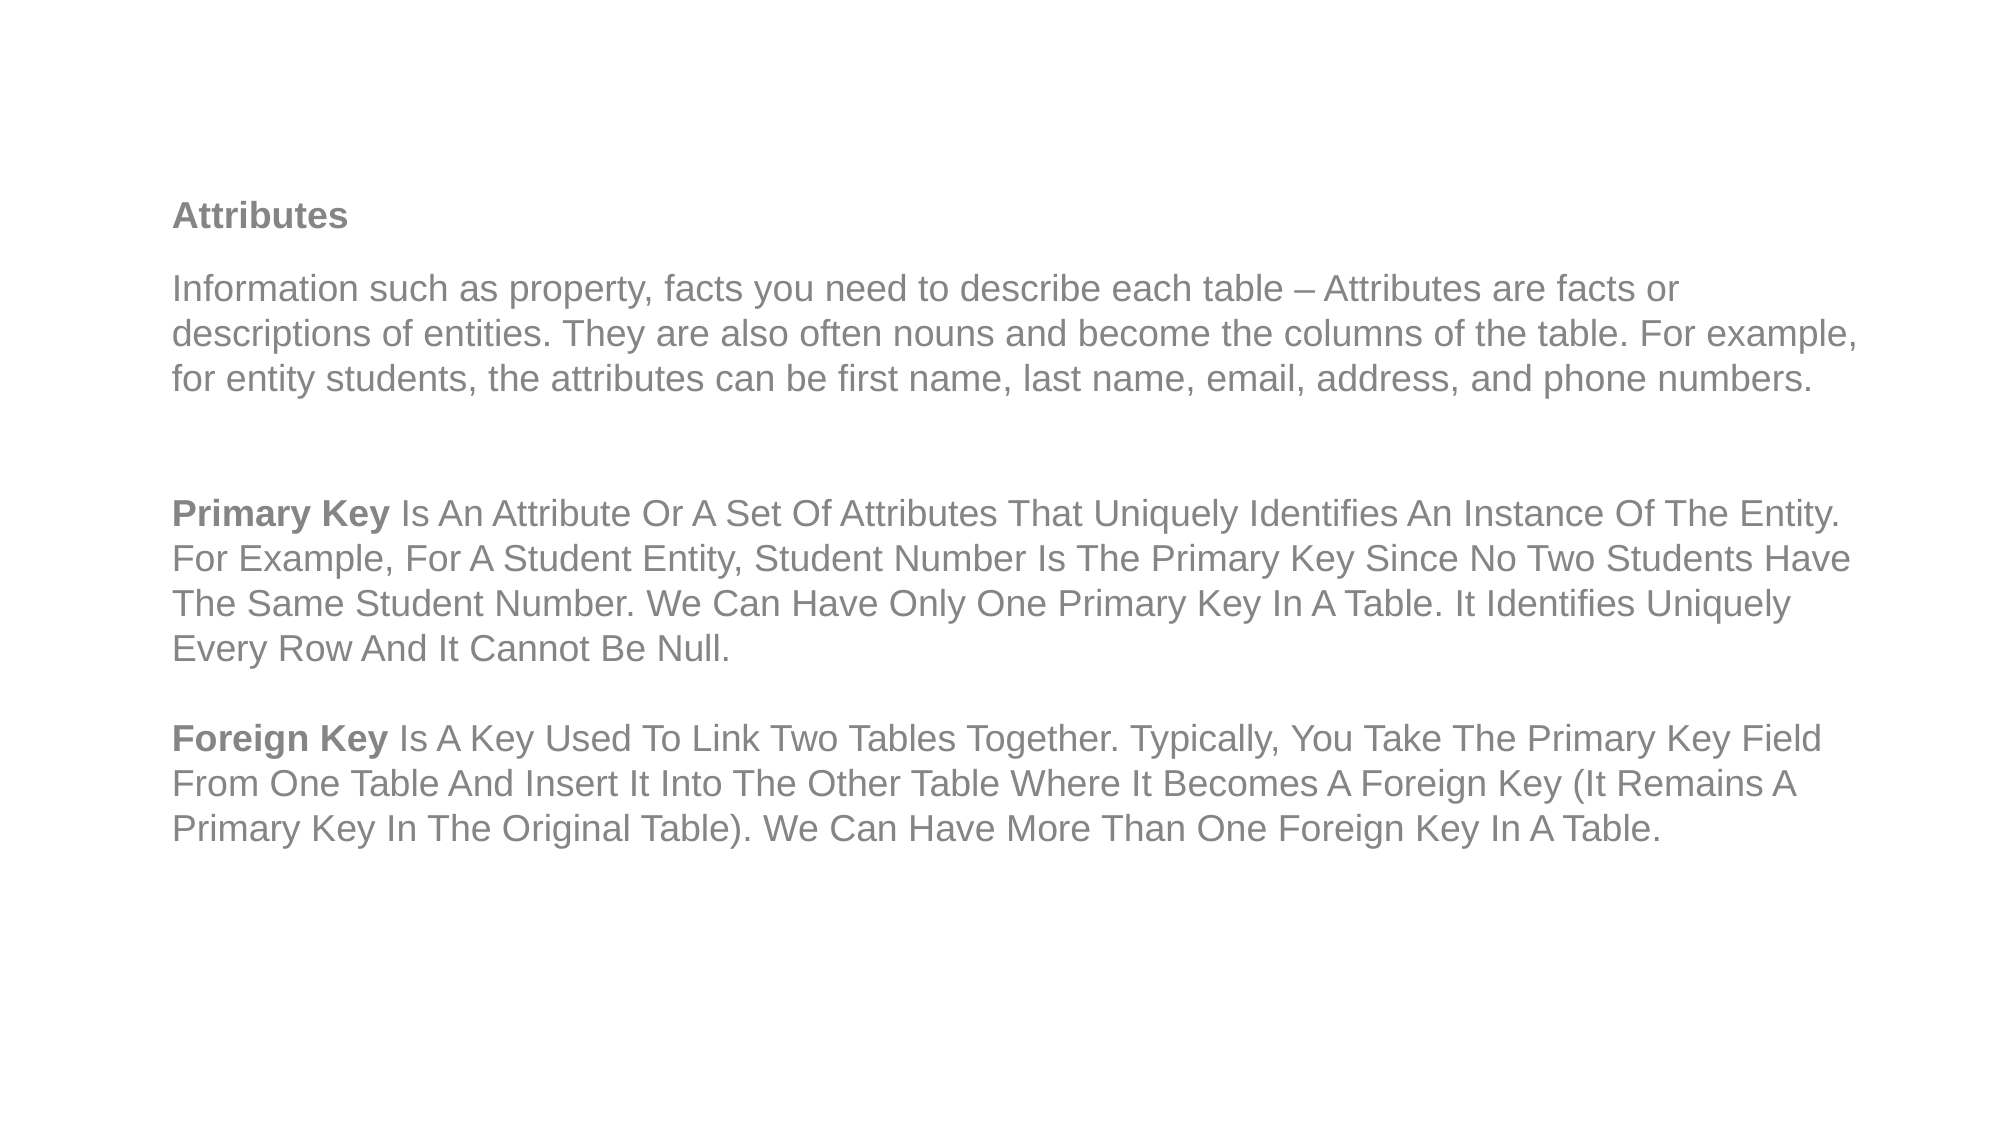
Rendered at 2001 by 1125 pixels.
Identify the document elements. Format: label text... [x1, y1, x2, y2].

text_box Attributes Information such as property, facts you need to describe each table – Attributes are facts or descriptions of entities. They are also often nouns and become the columns of the table. For example, for entity students, the attributes can be first name, last name, email, address, and phone numbers. Primary Key Is An Attribute Or A Set Of Attributes That Uniquely Identifies An Instance Of The Entity. For Example, For A Student Entity, Student Number Is The Primary Key Since No Two Students Have The Same Student Number. We Can Have Only One Primary Key In A Table. It Identifies Uniquely Every Row And It Cannot Be Null. Foreign Key Is A Key Used To Link Two Tables Together. Typically, You Take The Primary Key Field From One Table And Insert It Into The Other Table Where It Becomes A Foreign Key (It Remains A Primary Key In The Original Table). We Can Have More Than One Foreign Key In A Table. [157, 183, 1898, 857]
